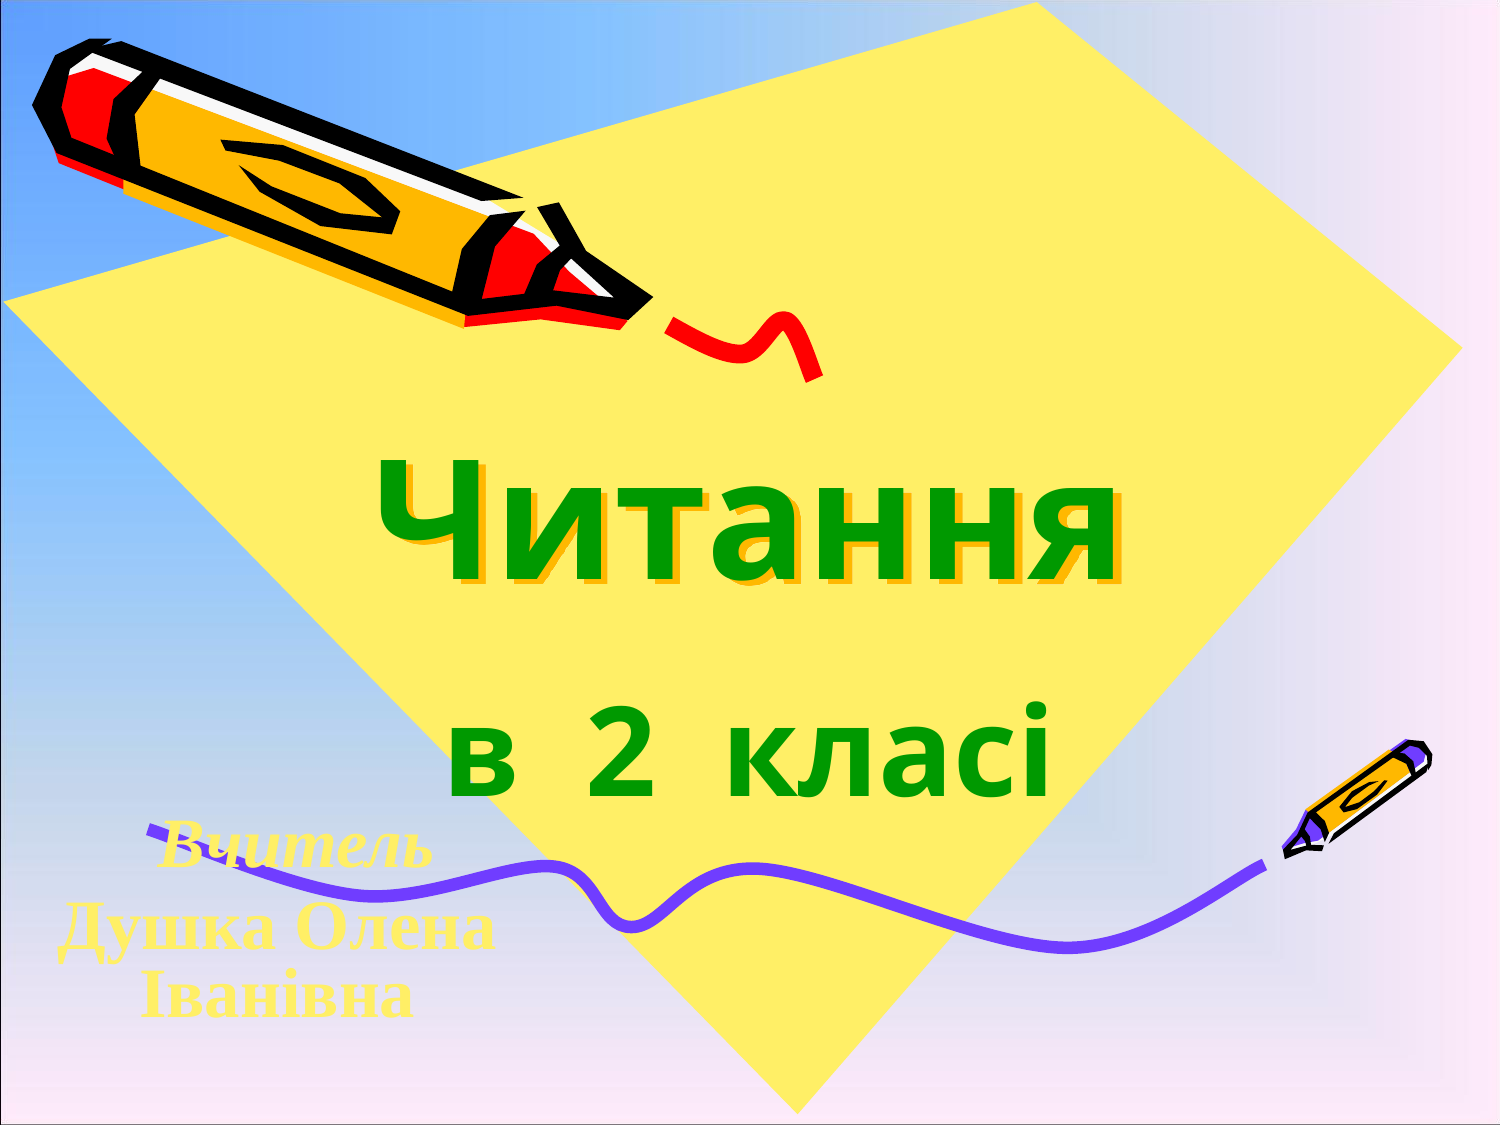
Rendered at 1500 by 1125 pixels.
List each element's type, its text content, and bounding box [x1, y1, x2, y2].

subtitle в 2 класі [253, 664, 1244, 830]
picture [0, 0, 1500, 1125]
text_box Вчитель Душка Олена Іванівна [0, 805, 556, 1125]
title Читання [224, 247, 1276, 622]
